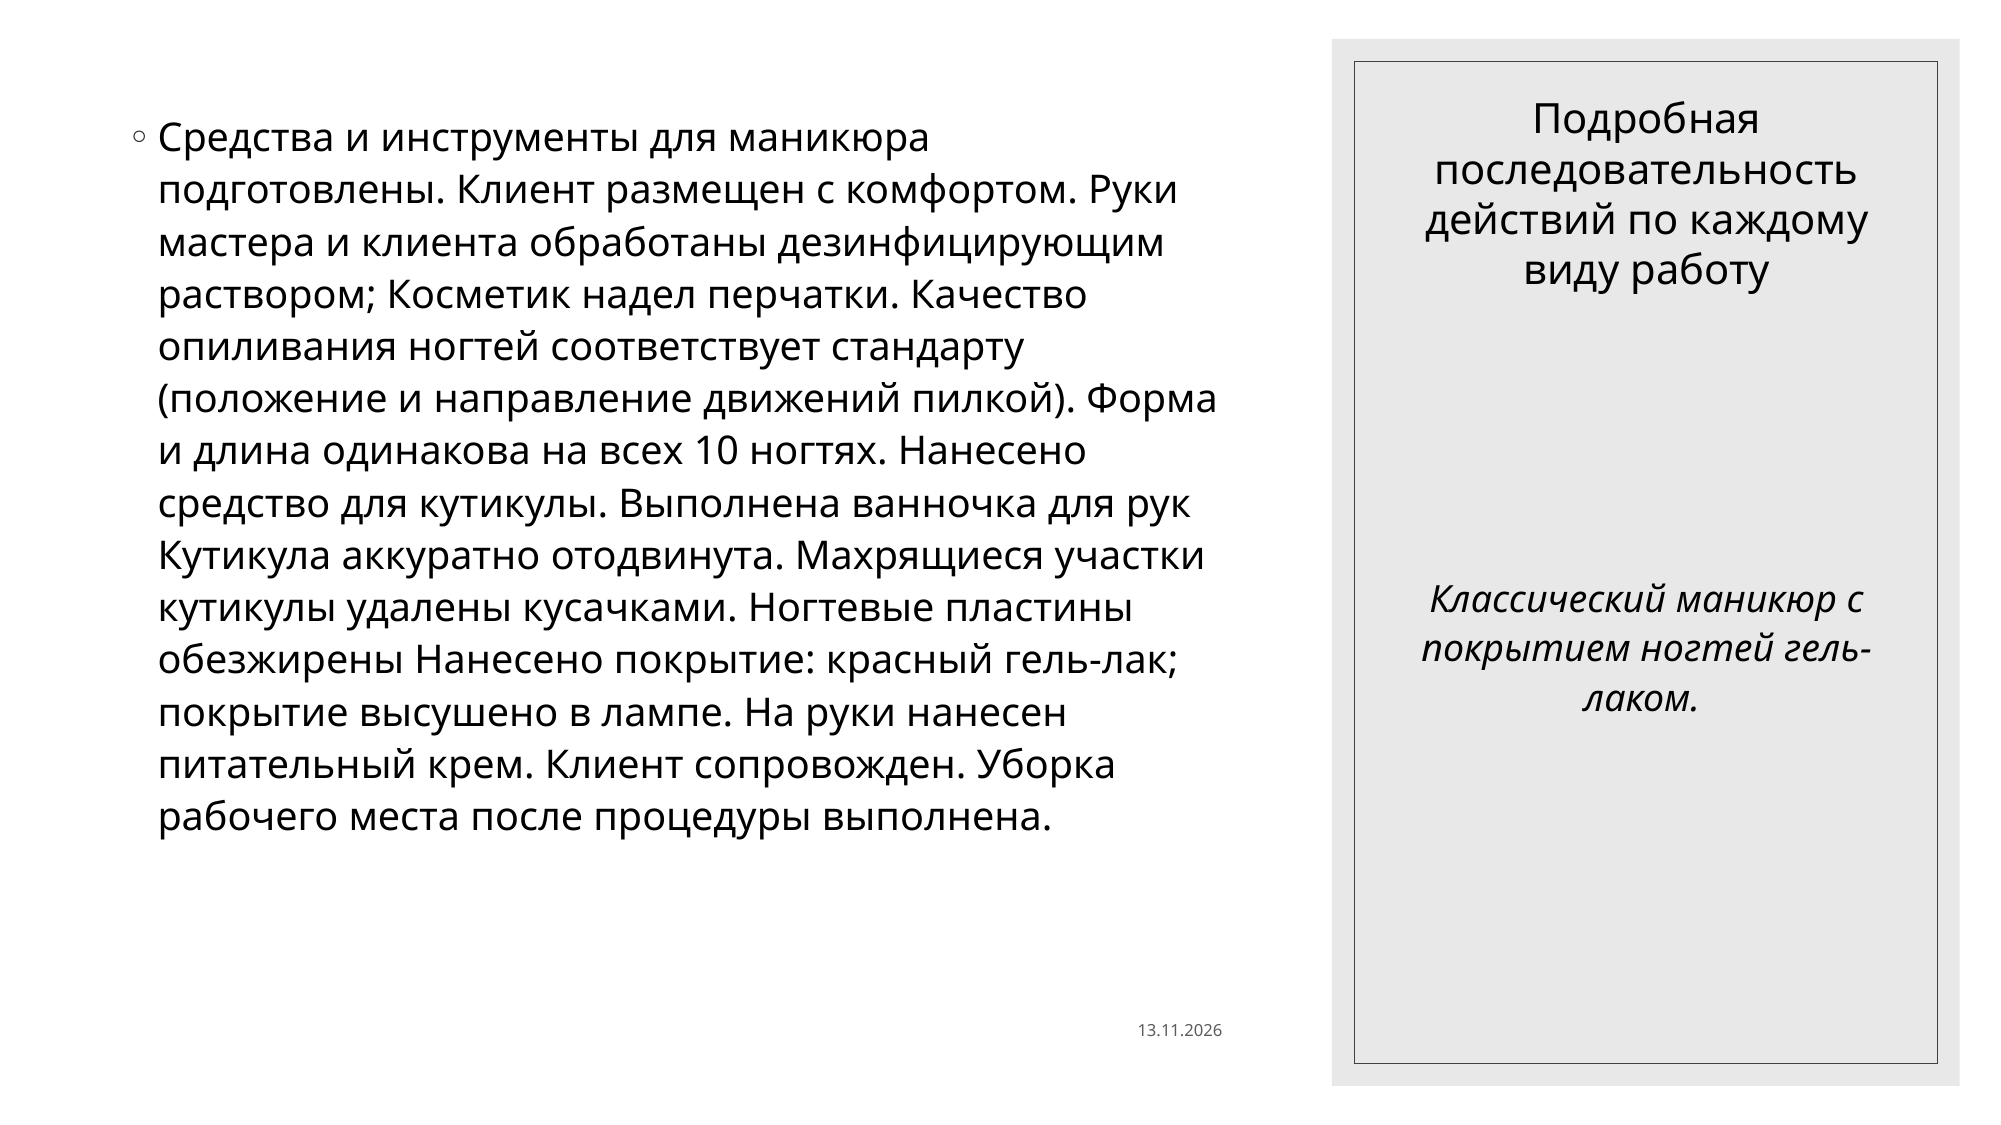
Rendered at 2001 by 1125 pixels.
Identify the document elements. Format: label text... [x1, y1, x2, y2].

list Средства и инструменты для маникюра подготовлены. Клиент размещен с комфортом. Руки мастера и клиента обработаны дезинфицирующим раствором; Косметик надел перчатки. Качество опиливания ногтей соответствует стандарту (положение и направление движений пилкой). Форма и длина одинакова на всех 10 ногтях. Нанесено средство для кутикулы. Выполнена ванночка для рук Кутикула аккуратно отодвинута. Махрящиеся участки кутикулы удалены кусачками. Ногтевые пластины обезжирены Нанесено покрытие: красный гель-лак; покрытие высушено в лампе. На руки нанесен питательный крем. Клиент сопровожден. Уборка рабочего места после процедуры выполнена. [112, 99, 1238, 975]
title Подробная последовательность действий по каждому виду работу [1387, 99, 1907, 300]
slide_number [916, 990, 1238, 1050]
list Классический маникюр с покрытием ногтей гель-лаком. [1387, 562, 1907, 975]
